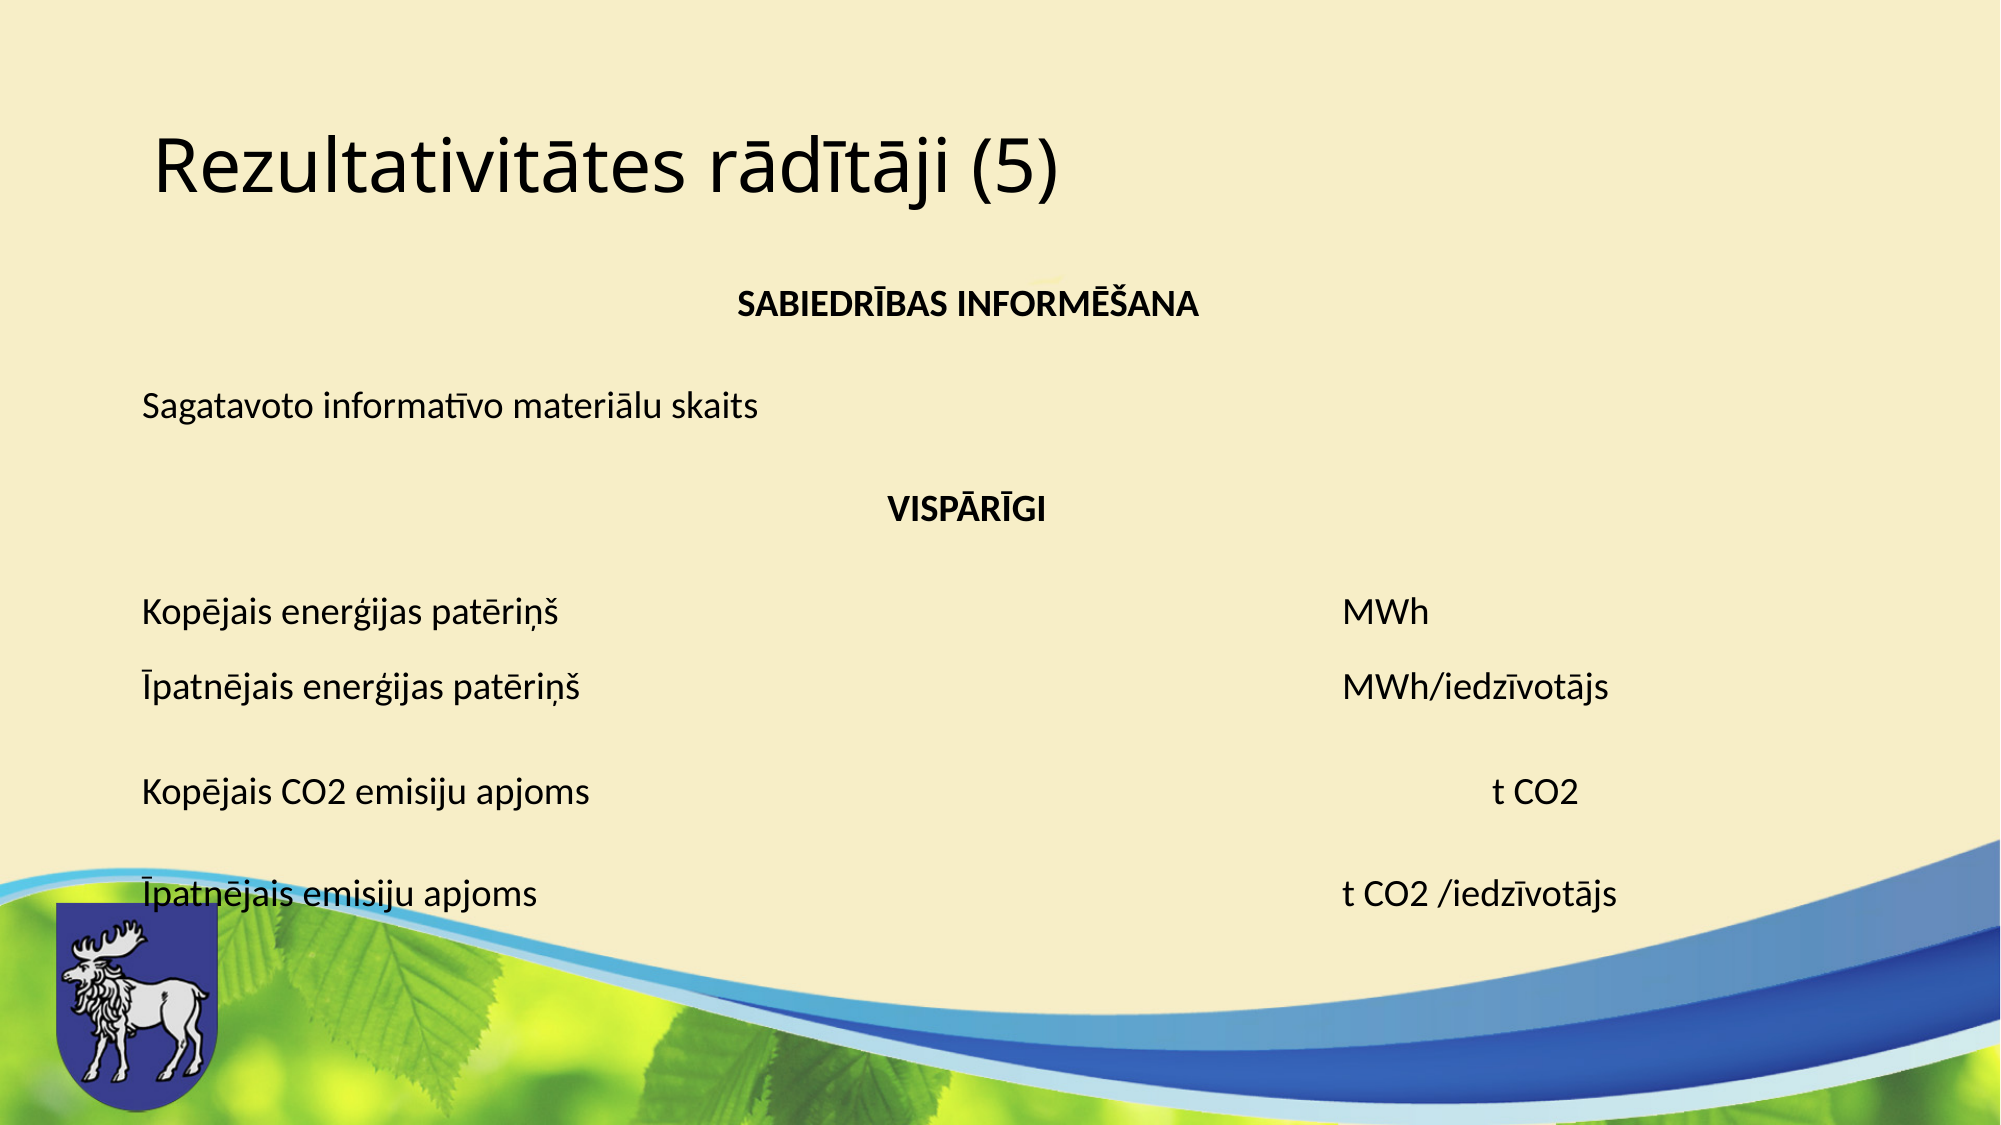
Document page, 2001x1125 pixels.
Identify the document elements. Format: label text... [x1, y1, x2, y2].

list SABIEDRĪBAS INFORMĒŠANA Sagatavoto informatīvo materiālu skaits VISPĀRĪGI Kopējais enerģijas patēriņš MWh Īpatnējais enerģijas patēriņš MWh/iedzīvotājs Kopējais CO2 emisiju apjoms t CO2 Īpatnējais emisiju apjoms t CO2 /iedzīvotājs [127, 226, 1948, 941]
title Rezultativitātes rādītāji (5) [137, 59, 1863, 226]
picture [0, 0, 2001, 1125]
